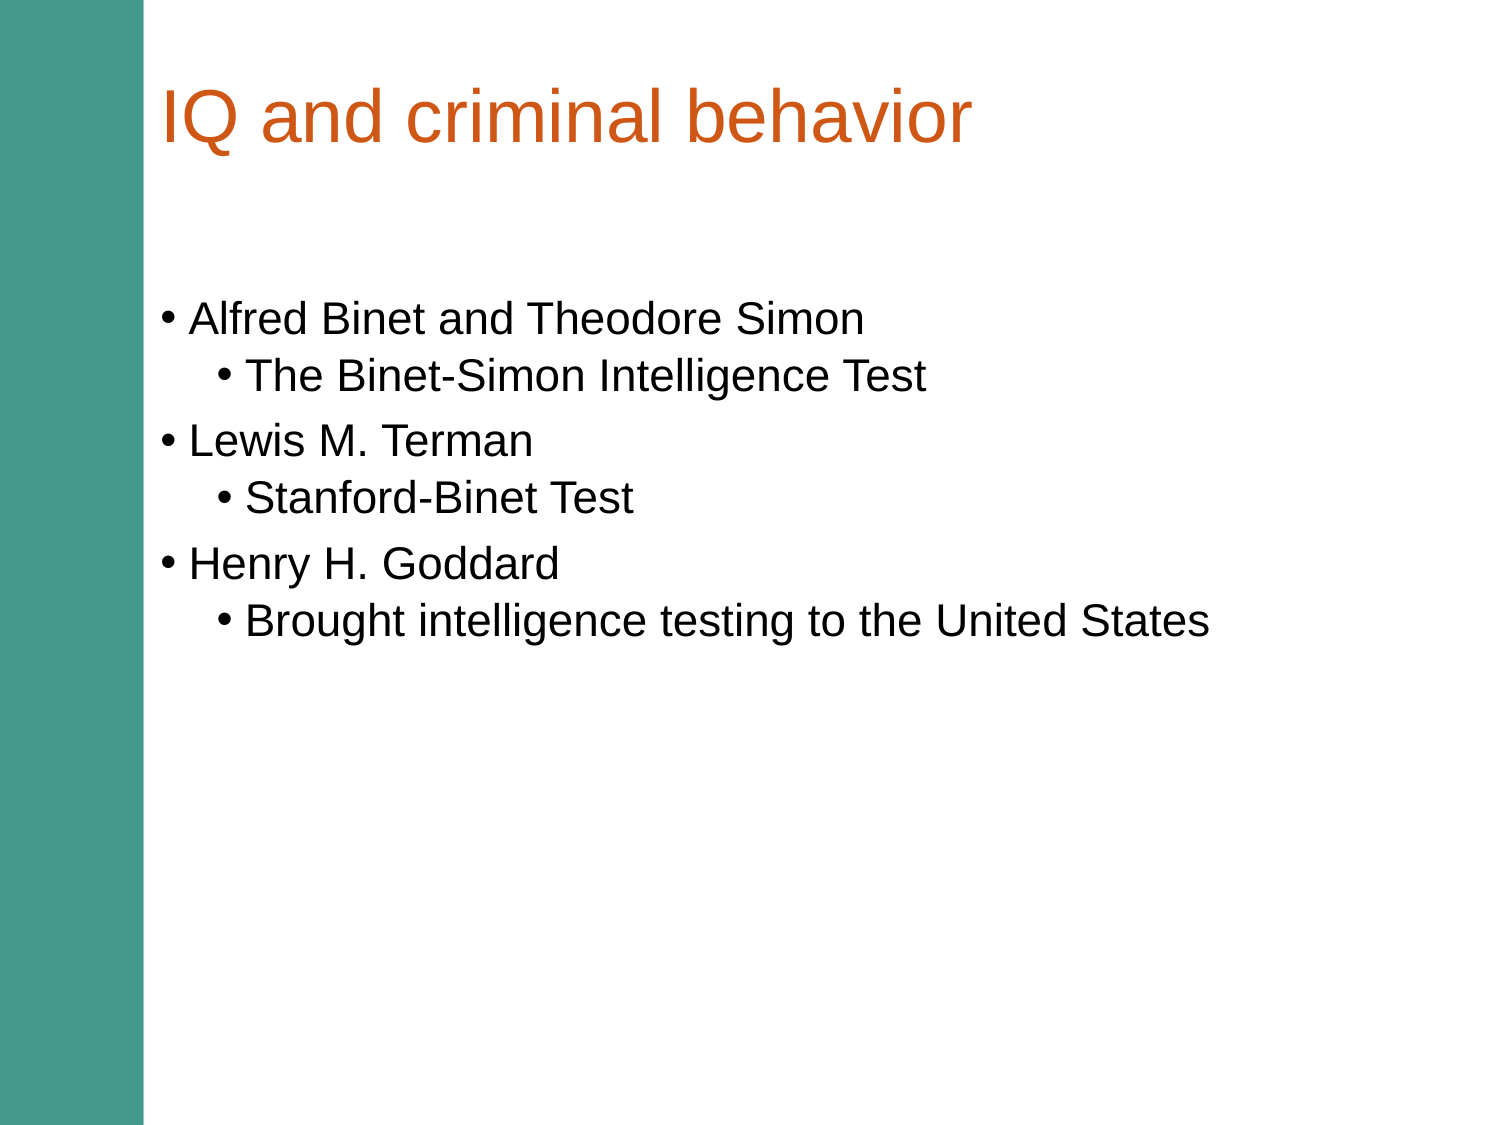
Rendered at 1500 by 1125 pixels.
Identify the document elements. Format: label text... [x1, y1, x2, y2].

picture [0, 0, 1500, 1125]
list Alfred Binet and Theodore Simon The Binet-Simon Intelligence Test Lewis M. Terman Stanford-Binet Test Henry H. Goddard Brought intelligence testing to the United States [145, 287, 1440, 1002]
title IQ and criminal behavior [145, 50, 1440, 188]
